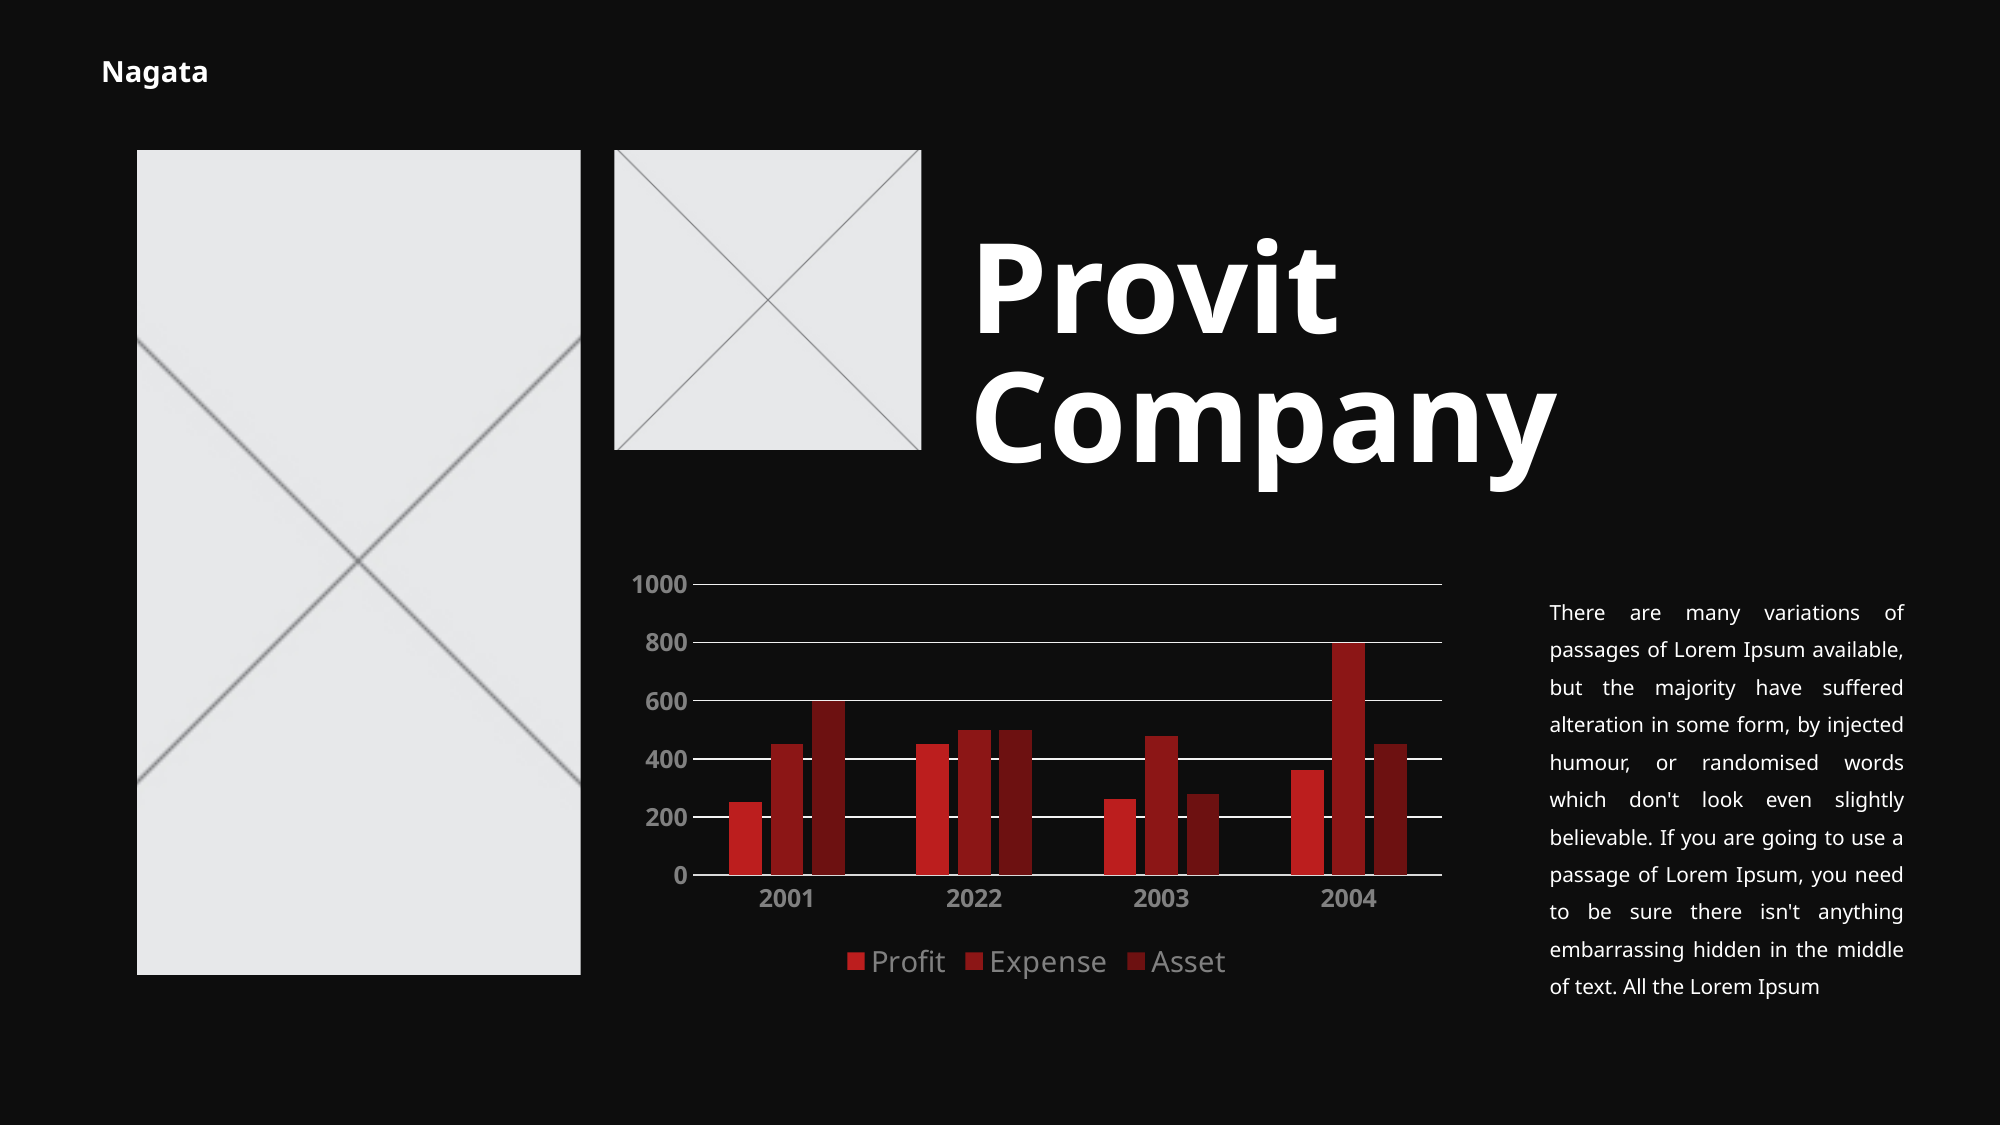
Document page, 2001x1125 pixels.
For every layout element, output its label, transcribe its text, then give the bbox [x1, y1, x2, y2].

text_box Provit [955, 201, 1669, 330]
text_box There are many variations of passages of Lorem Ipsum available, but the majority have suffered alteration in some form, by injected humour, or randomised words which don't look even slightly believable. If you are going to use a passage of Lorem Ipsum, you need to be sure there isn't anything embarrassing hidden in the middle of text. All the Lorem Ipsum [1534, 579, 1919, 1007]
chart [614, 558, 1460, 988]
picture [137, 149, 581, 975]
text_box Nagata [86, 46, 275, 96]
picture [614, 149, 922, 450]
text_box Company [955, 330, 1669, 495]
